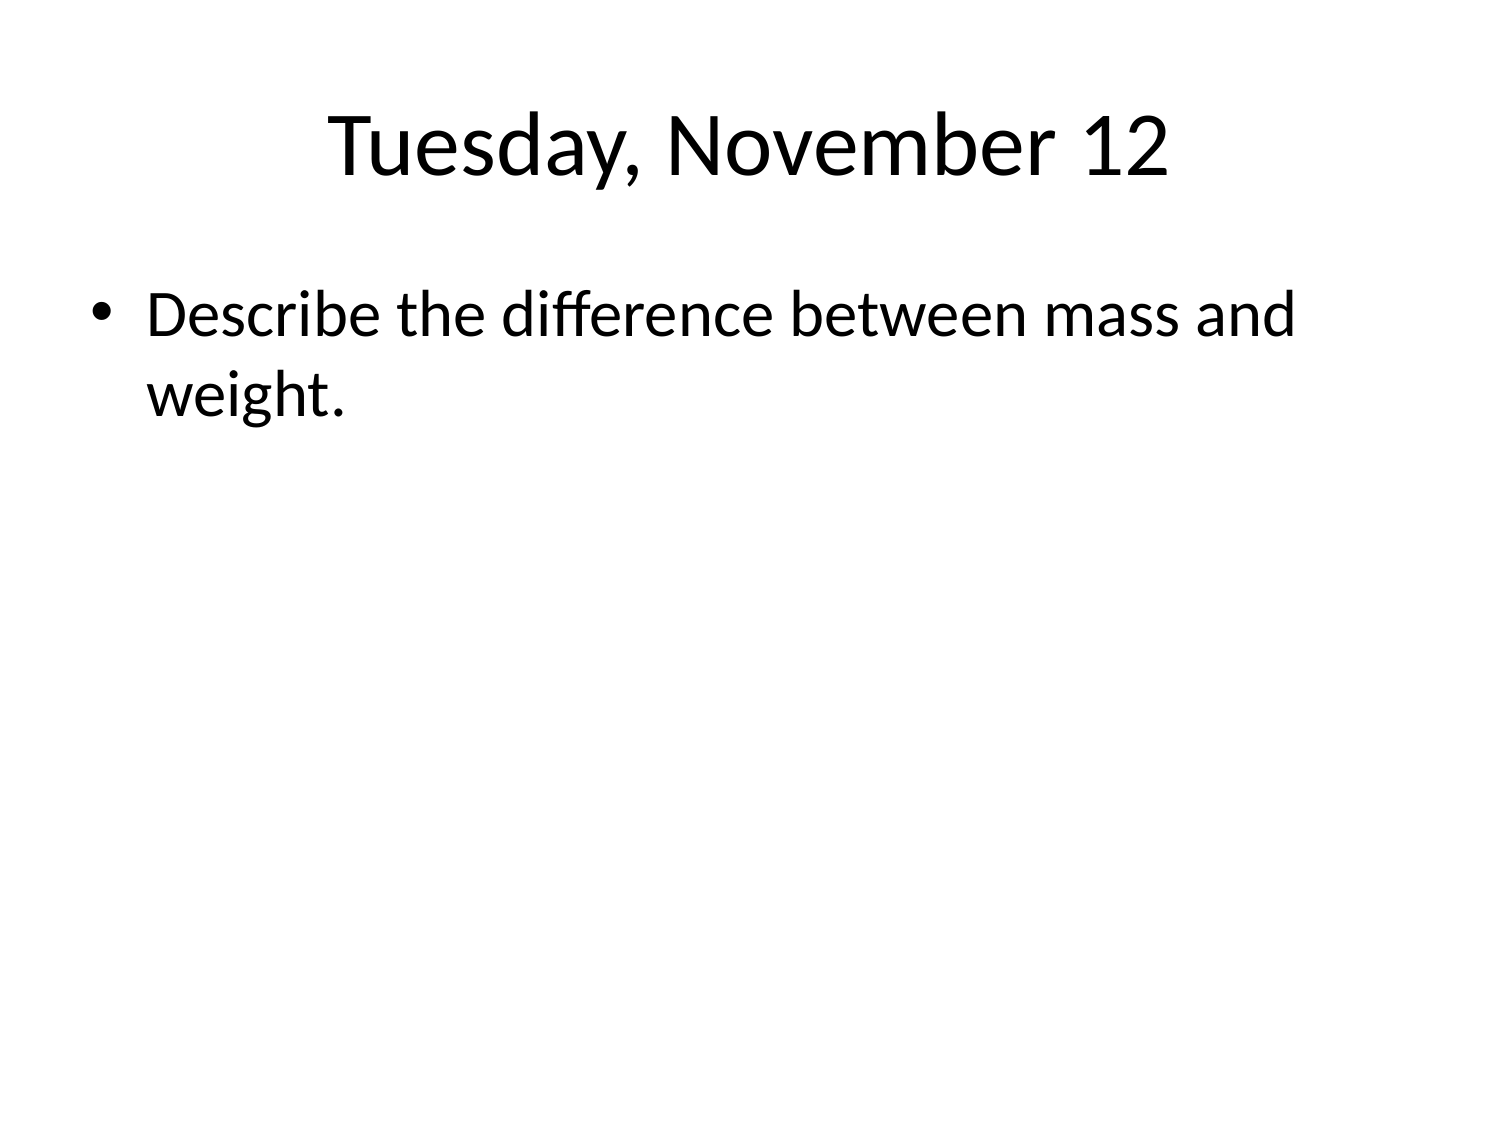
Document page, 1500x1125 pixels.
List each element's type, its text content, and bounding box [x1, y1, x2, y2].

list Describe the difference between mass and weight. [75, 262, 1425, 1005]
title Tuesday, November 12 [75, 45, 1425, 233]
